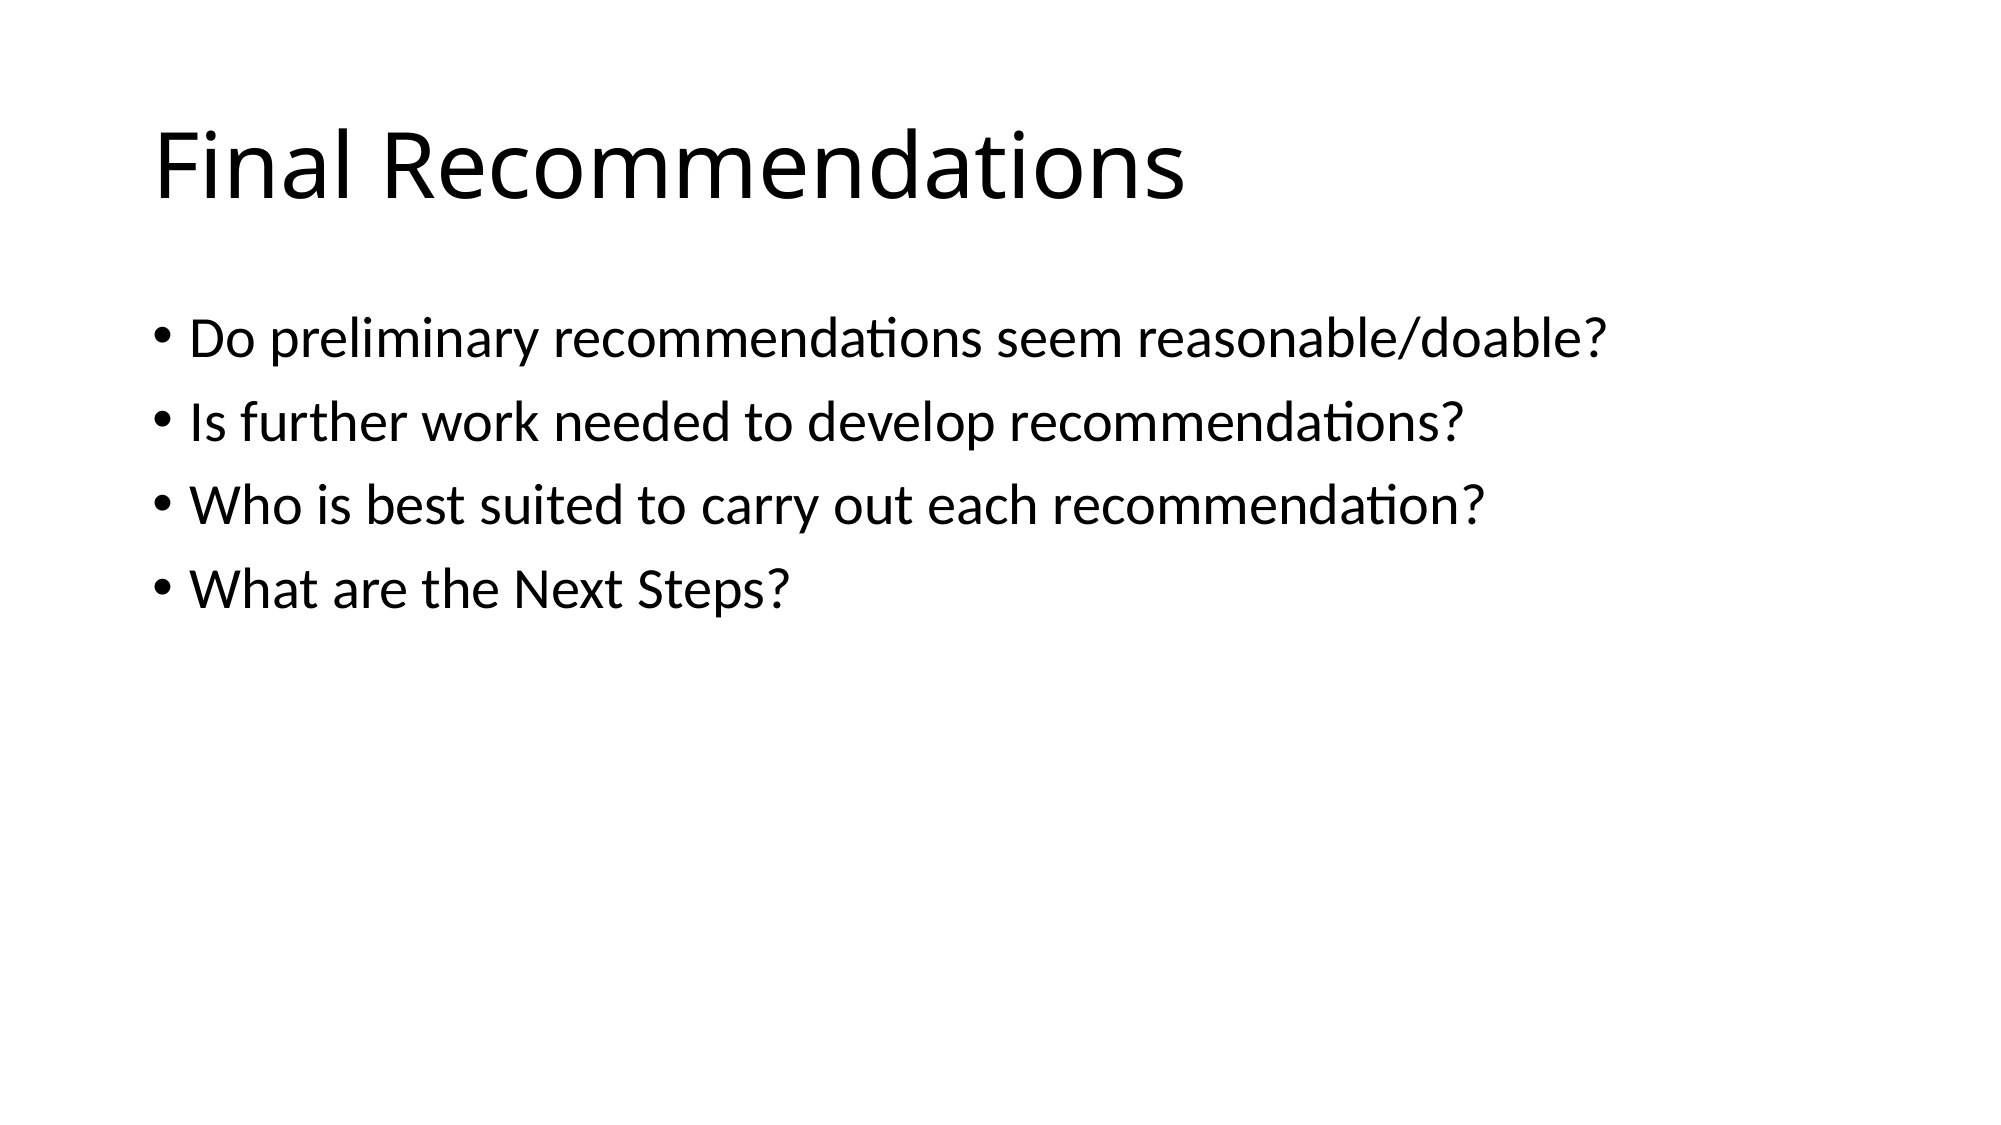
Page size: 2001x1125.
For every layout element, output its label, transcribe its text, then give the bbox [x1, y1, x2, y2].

title Final Recommendations [137, 59, 1863, 278]
list Do preliminary recommendations seem reasonable/doable? Is further work needed to develop recommendations? Who is best suited to carry out each recommendation? What are the Next Steps? [137, 299, 1863, 1014]
